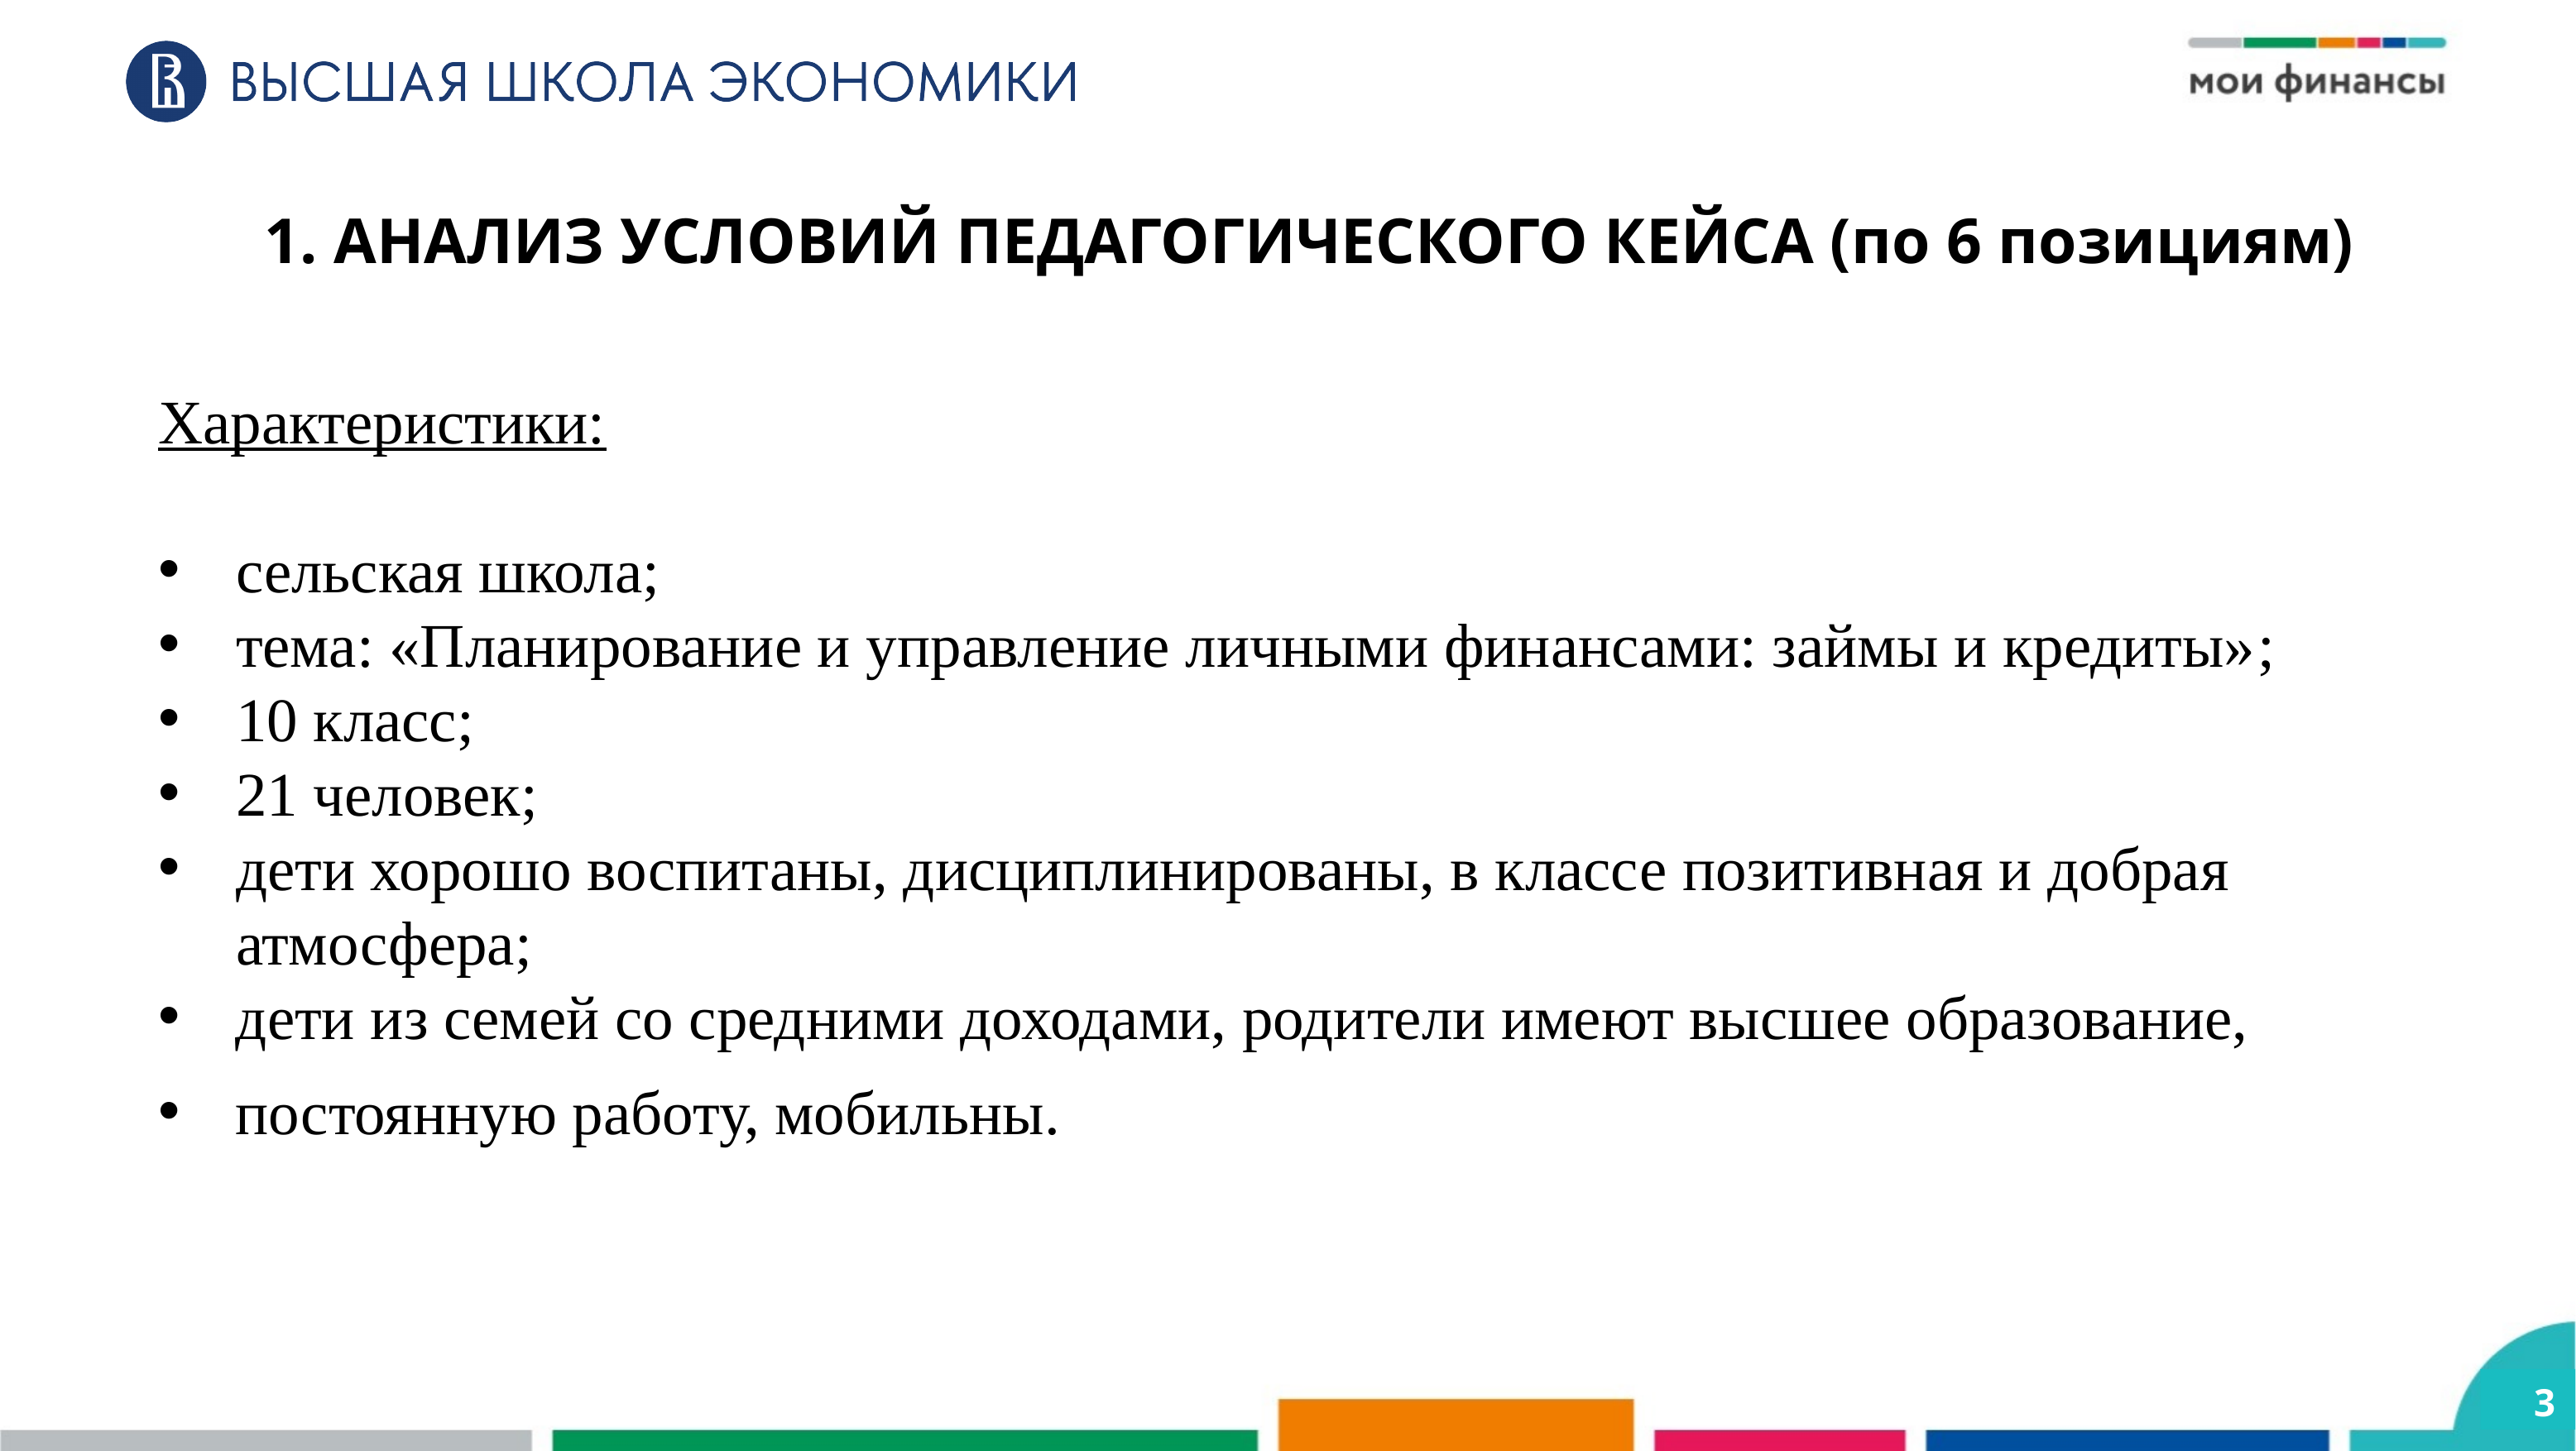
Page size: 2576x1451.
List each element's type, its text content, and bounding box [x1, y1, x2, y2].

text_box 1. АНАЛИЗ УСЛОВИЙ ПЕДАГОГИЧЕСКОГО КЕЙСА (по 6 позициям) [44, 192, 2576, 286]
text_box Характеристики: сельская школа; тема: «Планирование и управление личными финансами: займы и кредиты»; 10 класс; 21 человек; дети хорошо воспитаны, дисциплинированы, в классе позитивная и добрая атмосфера; дети из семей со средними доходами, родители имеют высшее образование, постоянную работу, мобильны. [146, 376, 2545, 1249]
text_box 3 [2480, 1368, 2576, 1430]
picture [0, 0, 2576, 1451]
